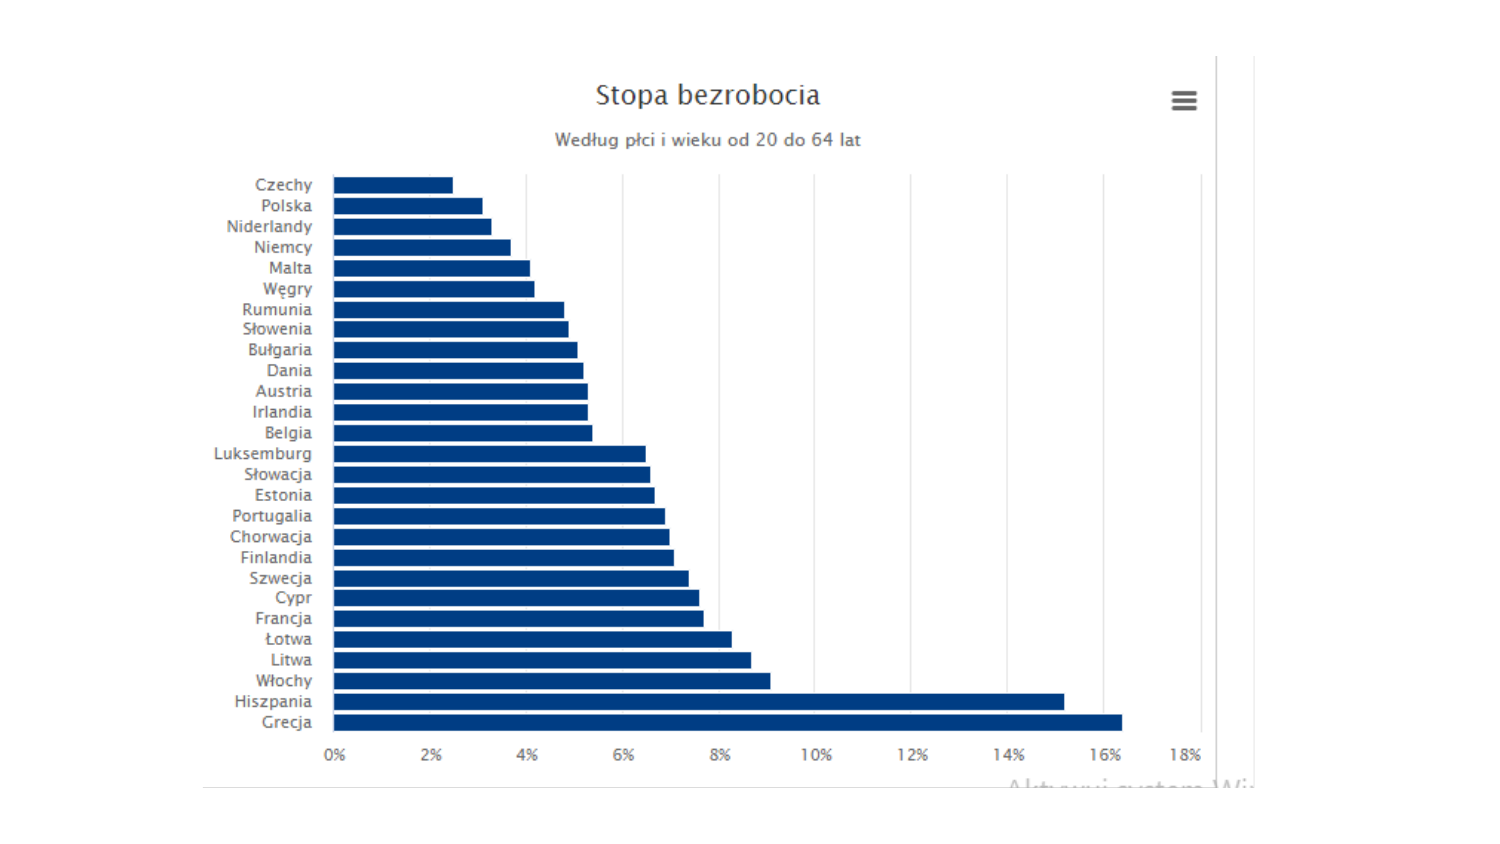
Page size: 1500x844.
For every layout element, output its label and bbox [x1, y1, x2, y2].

picture [202, 56, 1255, 788]
